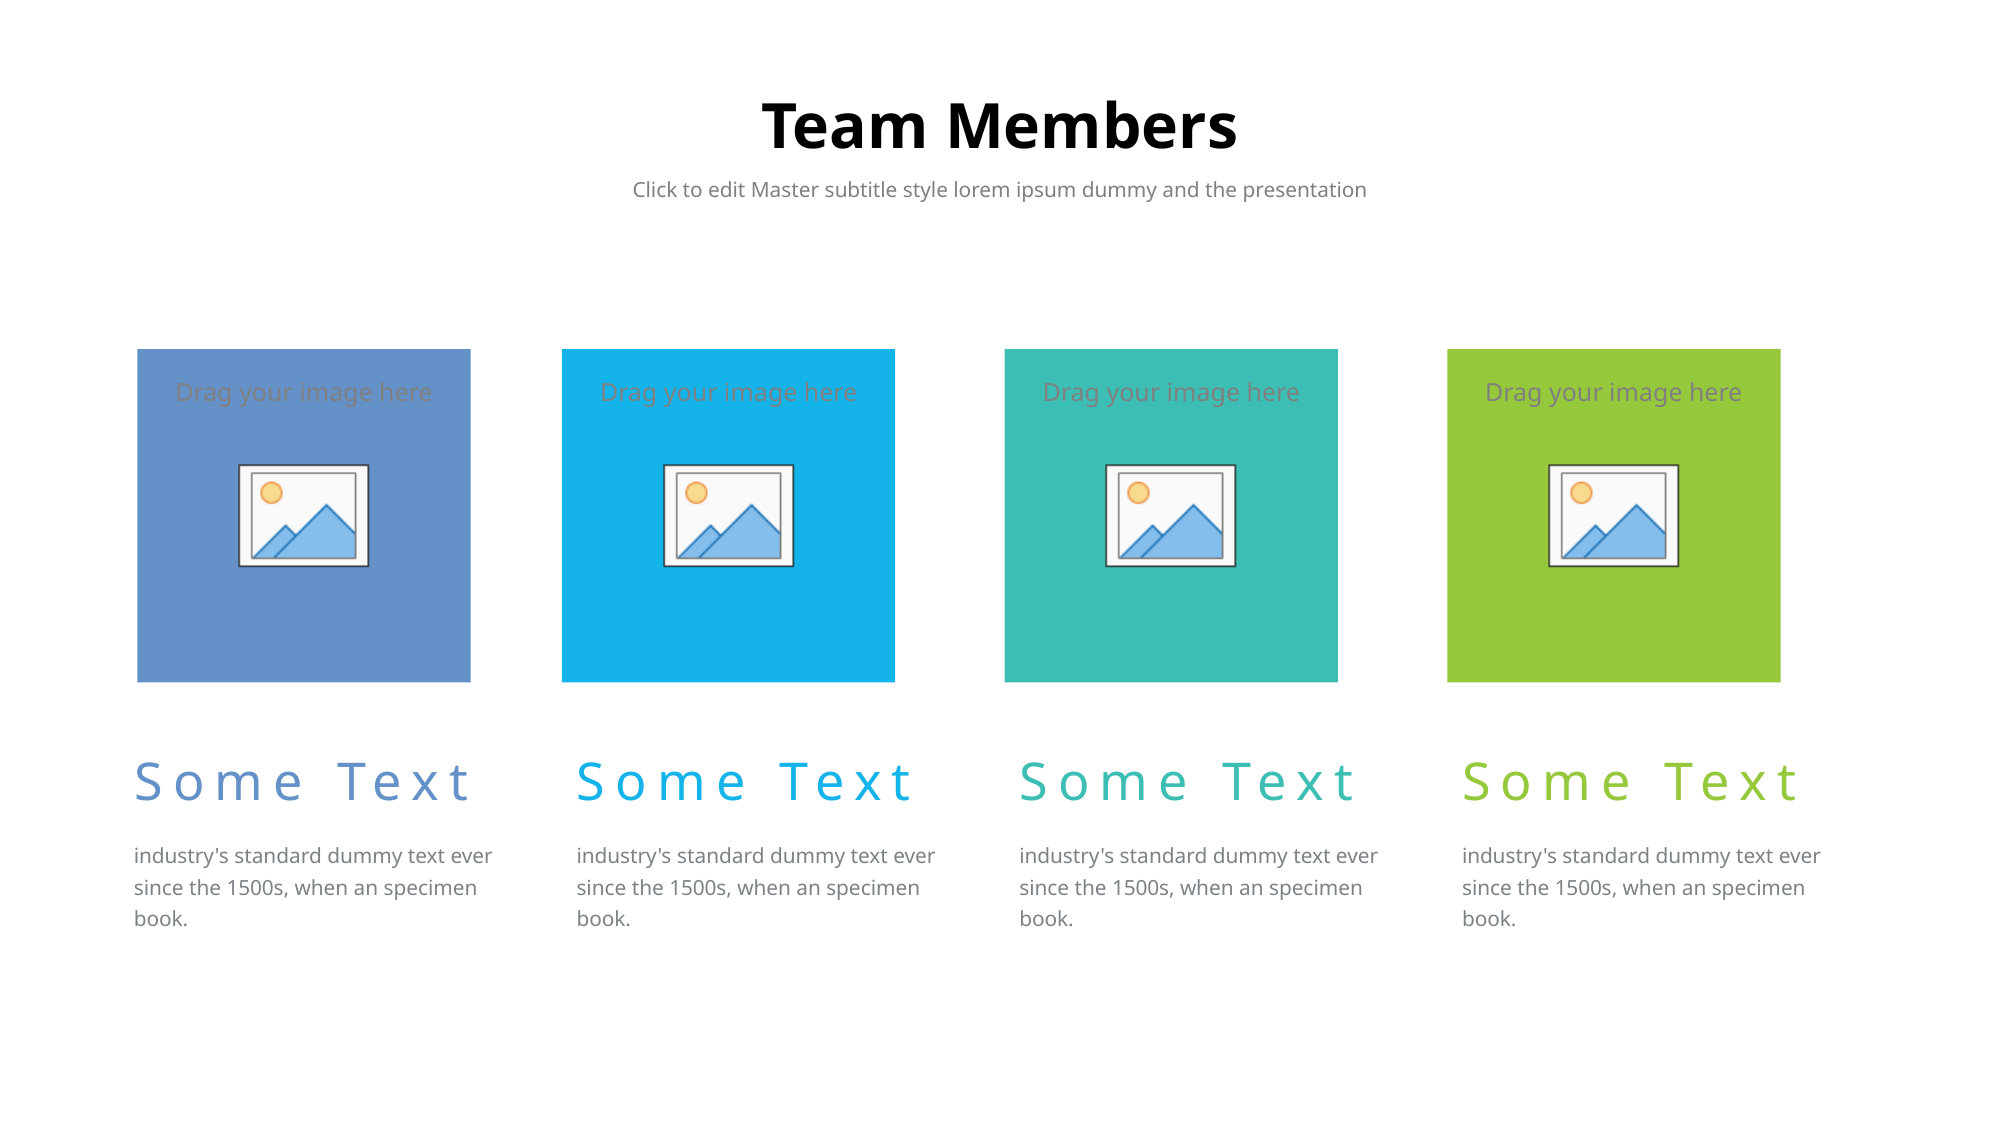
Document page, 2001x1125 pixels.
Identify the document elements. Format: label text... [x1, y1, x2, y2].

text_box Some Text [562, 740, 996, 819]
text_box [1446, 348, 1782, 683]
text_box industry's standard dummy text ever since the 1500s, when an specimen book. [1447, 829, 1839, 938]
text_box industry's standard dummy text ever since the 1500s, when an specimen book. [561, 829, 954, 938]
subtitle Click to edit Master subtitle style lorem ipsum dummy and the presentation [137, 179, 1863, 204]
picture [1024, 368, 1319, 663]
text_box [1004, 348, 1339, 683]
text_box Some Text [1447, 740, 1881, 819]
text_box [136, 348, 472, 683]
text_box industry's standard dummy text ever since the 1500s, when an specimen book. [119, 829, 511, 938]
text_box Some Text [1004, 740, 1438, 819]
text_box [561, 348, 896, 683]
picture [581, 368, 876, 663]
title Team Members [137, 78, 1863, 179]
picture [1467, 368, 1761, 663]
text_box Some Text [119, 740, 553, 819]
picture [157, 368, 452, 663]
text_box industry's standard dummy text ever since the 1500s, when an specimen book. [1004, 829, 1397, 938]
